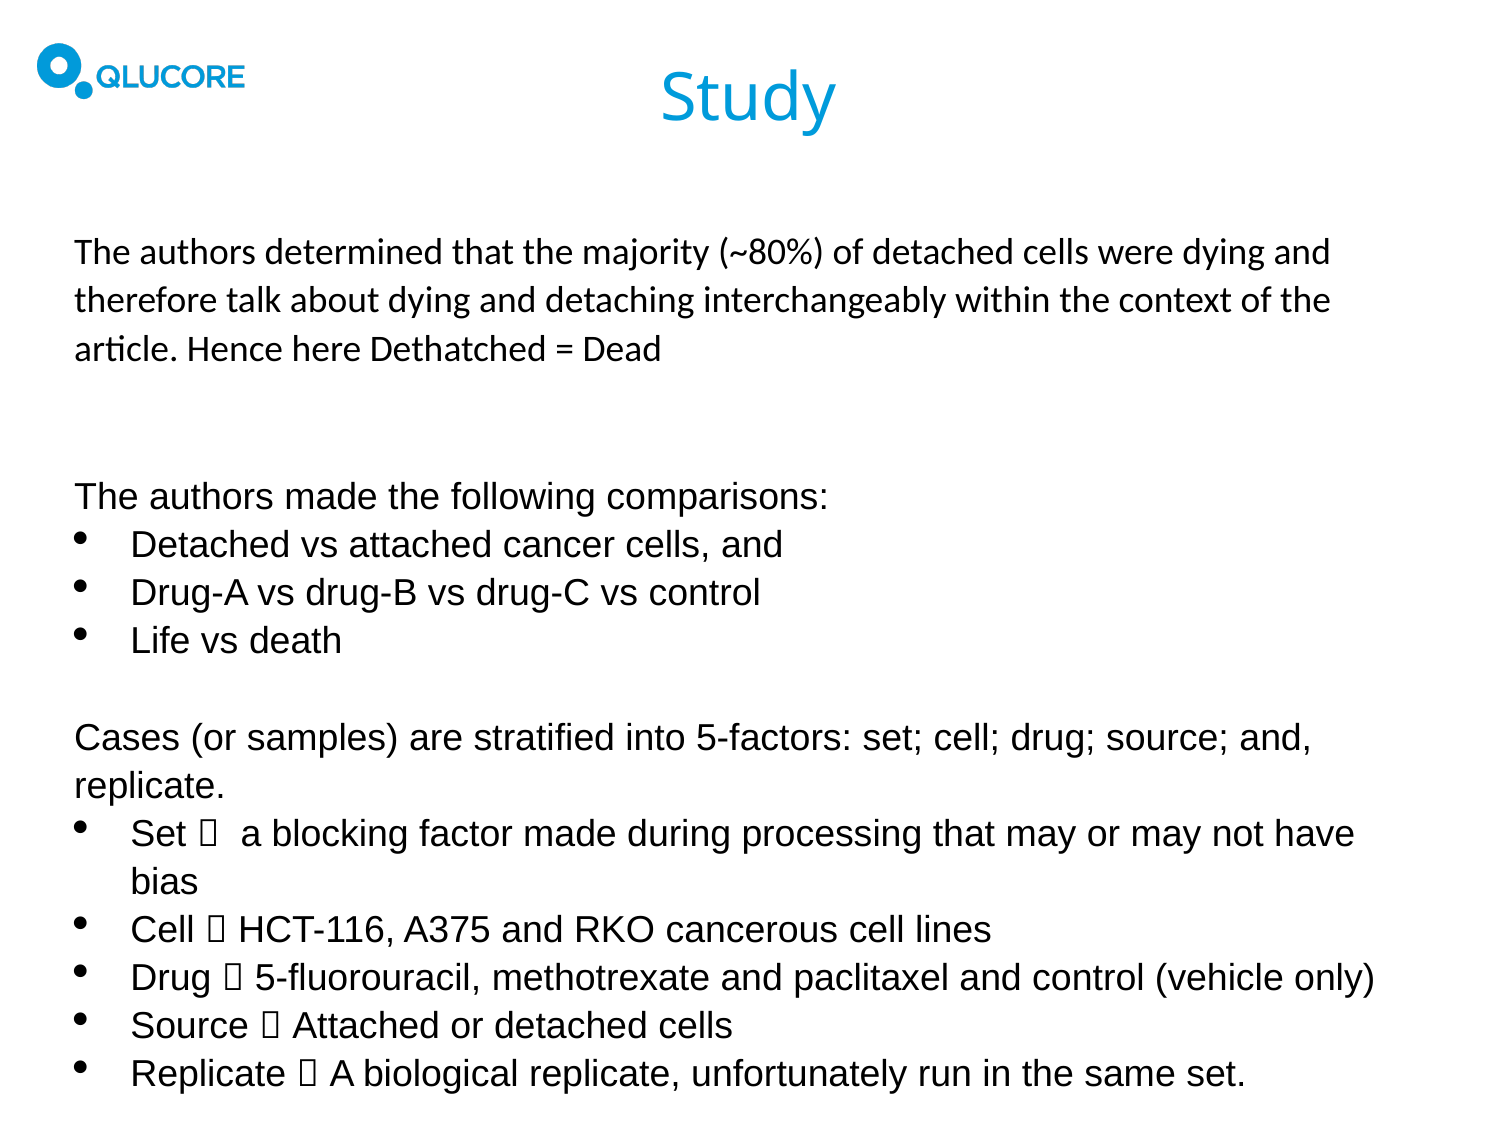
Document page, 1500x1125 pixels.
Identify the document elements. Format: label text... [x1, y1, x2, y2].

picture [23, 29, 73, 113]
picture [51, 57, 67, 74]
text_box The authors determined that the majority (~80%) of detached cells were dying and therefore talk about dying and detaching interchangeably within the context of the article. Hence here Dethatched = Dead The authors made the following comparisons: Detached vs attached cancer cells, and Drug-A vs drug-B vs drug-C vs control Life vs death Cases (or samples) are stratified into 5-factors: set; cell; drug; source; and, replicate. Set  a blocking factor made during processing that may or may not have bias Cell  HCT-116, A375 and RKO cancerous cell lines Drug  5-fluorouracil, methotrexate and paclitaxel and control (vehicle only) Source  Attached or detached cells Replicate  A biological replicate, unfortunately run in the same set. [59, 166, 1449, 1125]
title Study [73, 0, 1424, 188]
